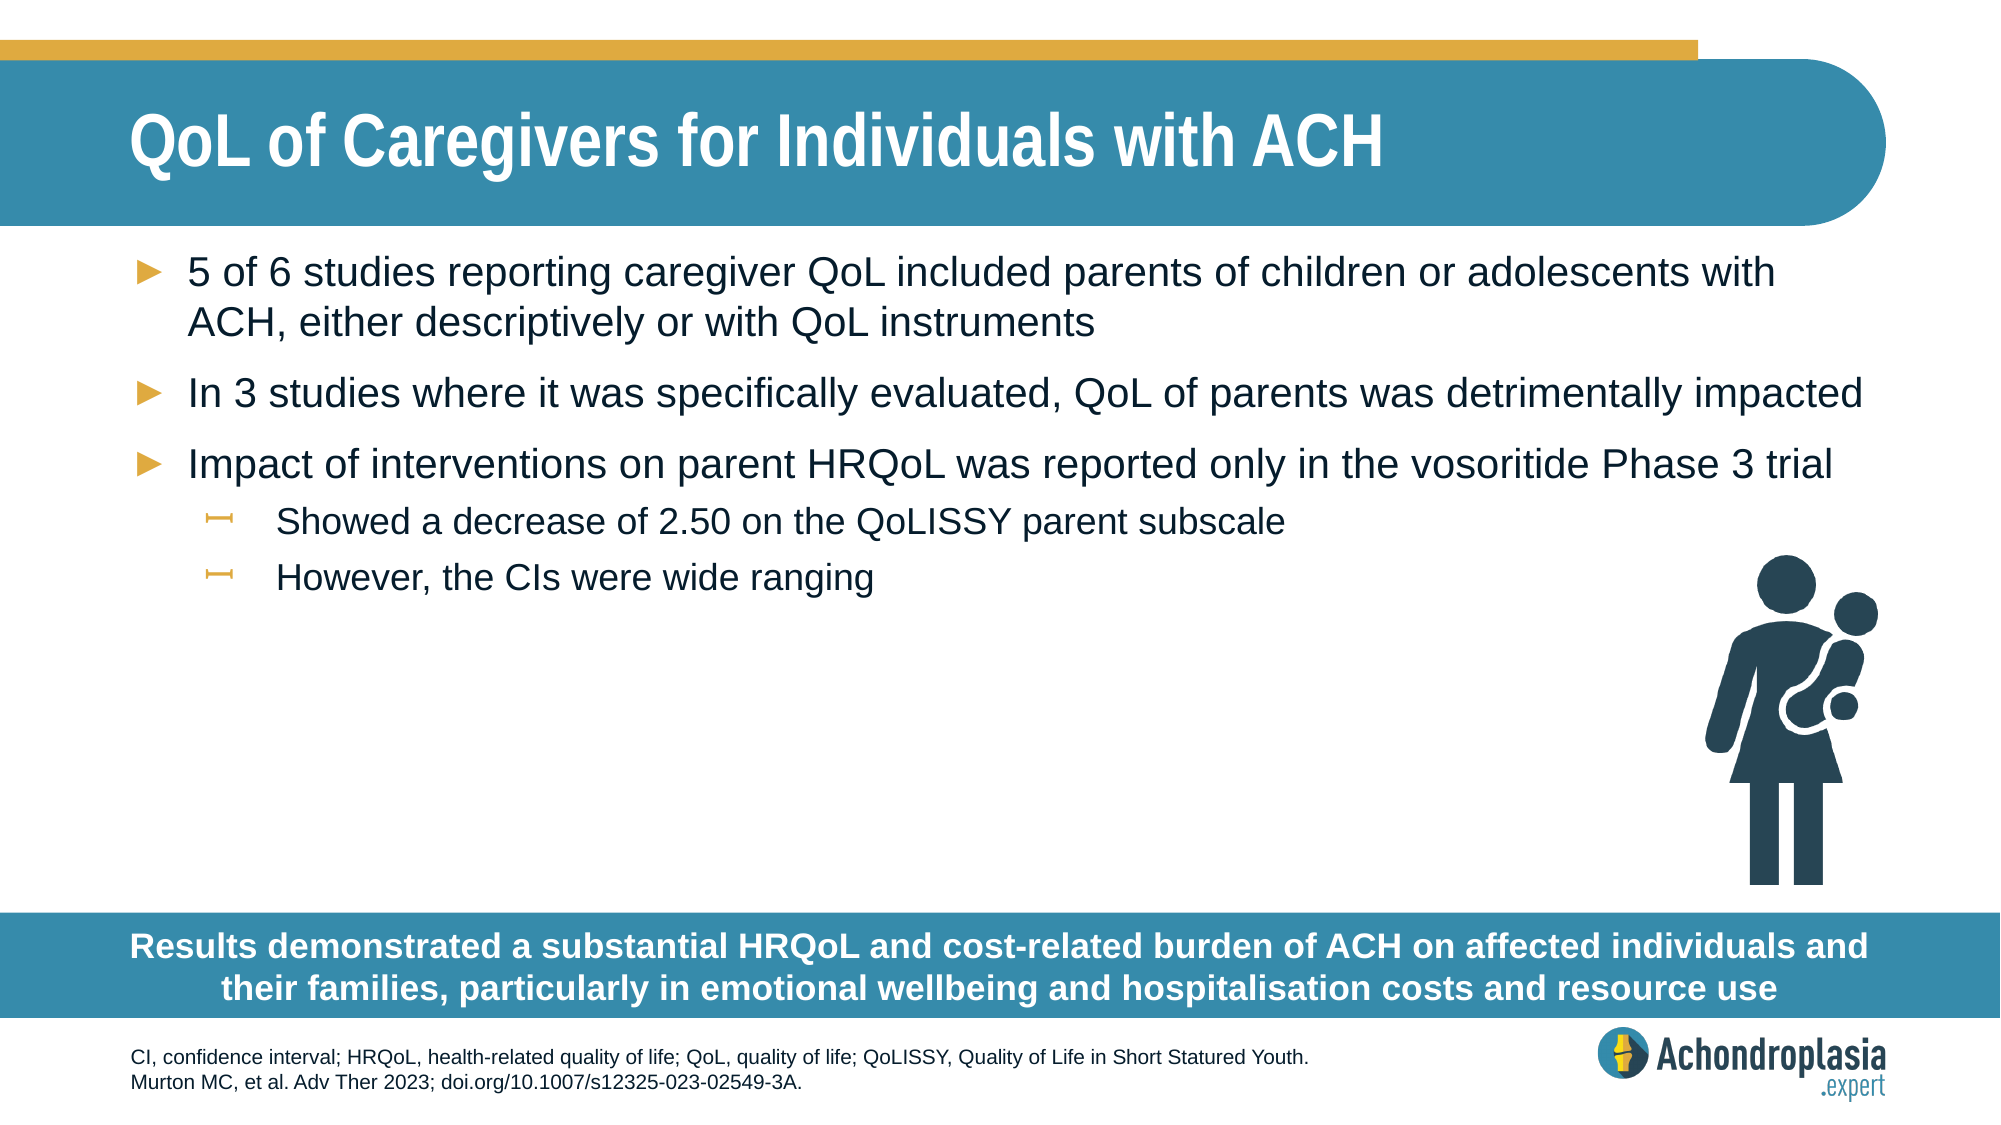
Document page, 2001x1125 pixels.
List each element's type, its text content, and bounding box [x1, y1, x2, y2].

picture [1598, 1027, 1886, 1102]
footer CI, confidence interval; HRQoL, health-related quality of life; QoL, quality of life; QoLISSY, Quality of Life in Short Statured Youth. Murton MC, et al. Adv Ther 2023; doi.org/10.1007/s12325-023-02549-3A. [115, 1018, 1598, 1102]
title QoL of Caregivers for Individuals with ACH [114, 59, 1886, 225]
list Results demonstrated a substantial HRQoL and cost-related burden of ACH on affected individuals and their families, particularly in emotional wellbeing and hospitalisation costs and resource use [0, 912, 2000, 1018]
picture [1615, 544, 1968, 896]
list 5 of 6 studies reporting caregiver QoL included parents of children or adolescents with ACH, either descriptively or with QoL instruments In 3 studies where it was specifically evaluated, QoL of parents was detrimentally impacted Impact of interventions on parent HRQoL was reported only in the vosoritide Phase 3 trial Showed a decrease of 2.50 on the QoLISSY parent subscale However, the CIs were wide ranging [114, 237, 1886, 880]
